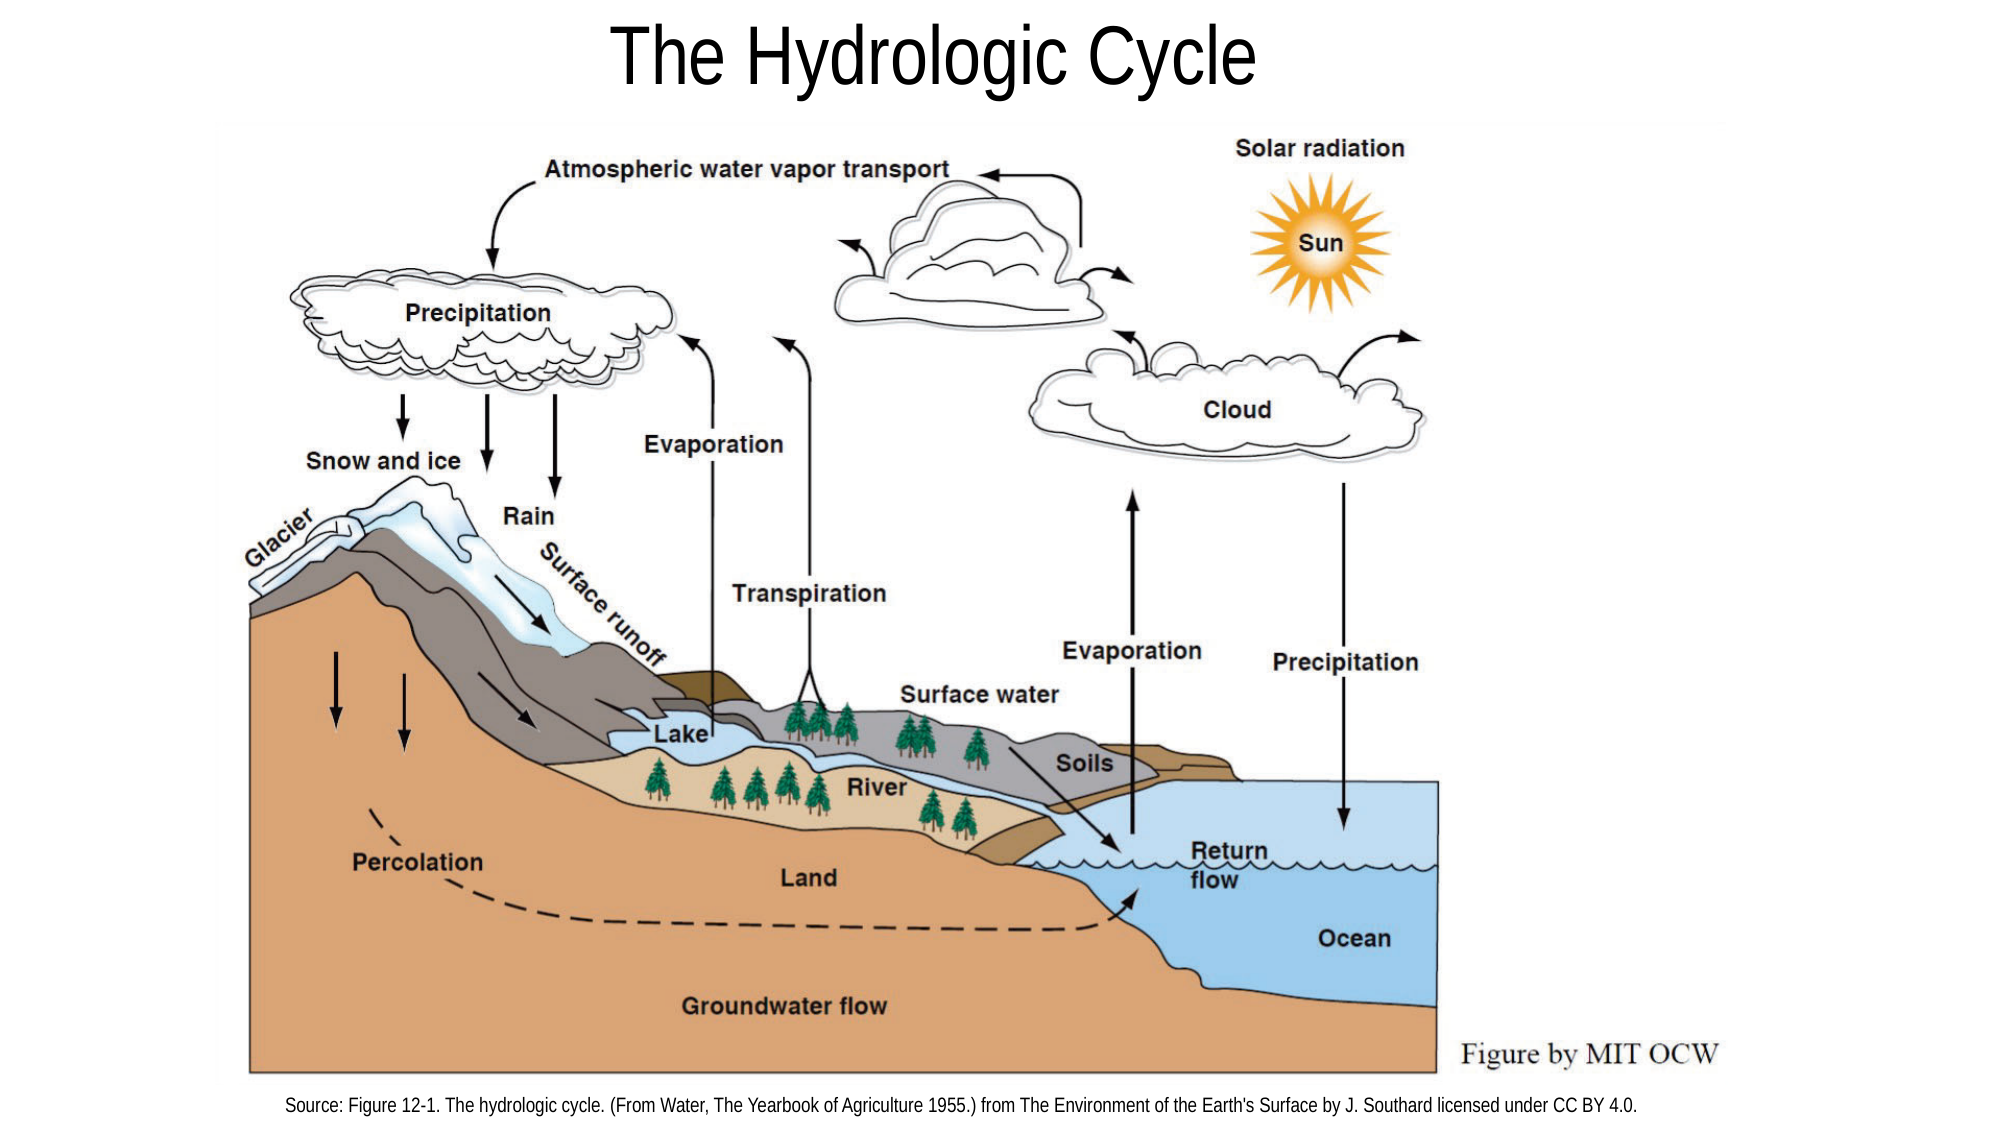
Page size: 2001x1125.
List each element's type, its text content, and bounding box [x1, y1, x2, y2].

picture [215, 122, 1728, 1085]
title The Hydrologic Cycle [71, 0, 1797, 119]
text_box Source: Figure 12-1. The hydrologic cycle. (From Water, The Yearbook of Agriculture 1955.) from The Environment of the Earth's Surface by J. Southard licensed under CC BY 4.0. [256, 1085, 1668, 1125]
